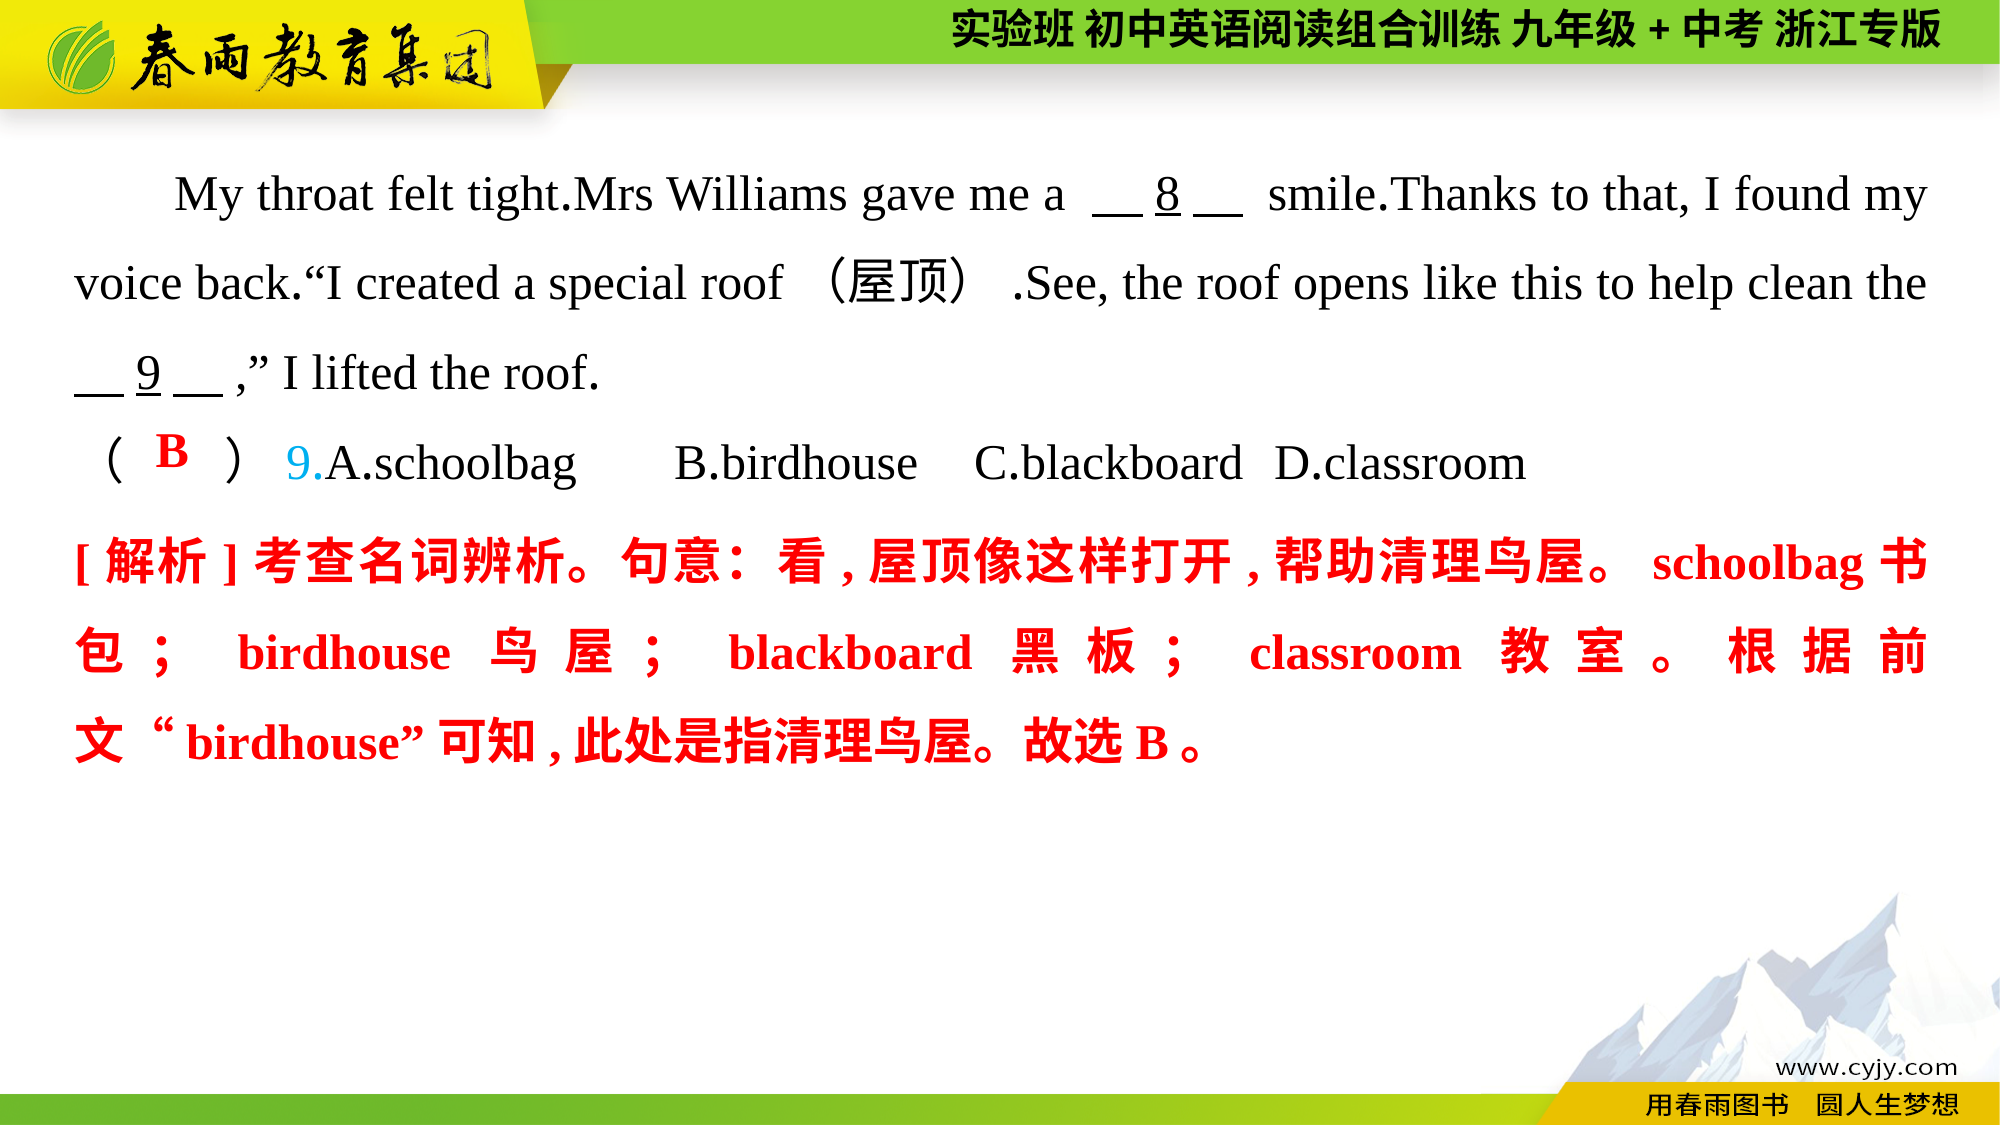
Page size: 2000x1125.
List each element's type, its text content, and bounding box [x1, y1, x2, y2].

picture [0, 0, 2000, 1125]
text_box [解析]考查名词辨析。句意：看,屋顶像这样打开,帮助清理鸟屋。schoolbag书包；birdhouse鸟屋；blackboard黑板；classroom教室。根据前文“birdhouse”可知,此处是指清理鸟屋。故选B。 [59, 491, 1944, 777]
text_box B [140, 410, 204, 486]
list My throat felt tight.Mrs Williams gave me a 8 smile.Thanks to that, I found my voice back.“I created a special roof（屋顶）.See, the roof opens like this to help clean the 9 ,” I lifted the roof. （ ）9.A.schoolbag B.birdhouse C.blackboard D.classroom [59, 122, 1944, 491]
